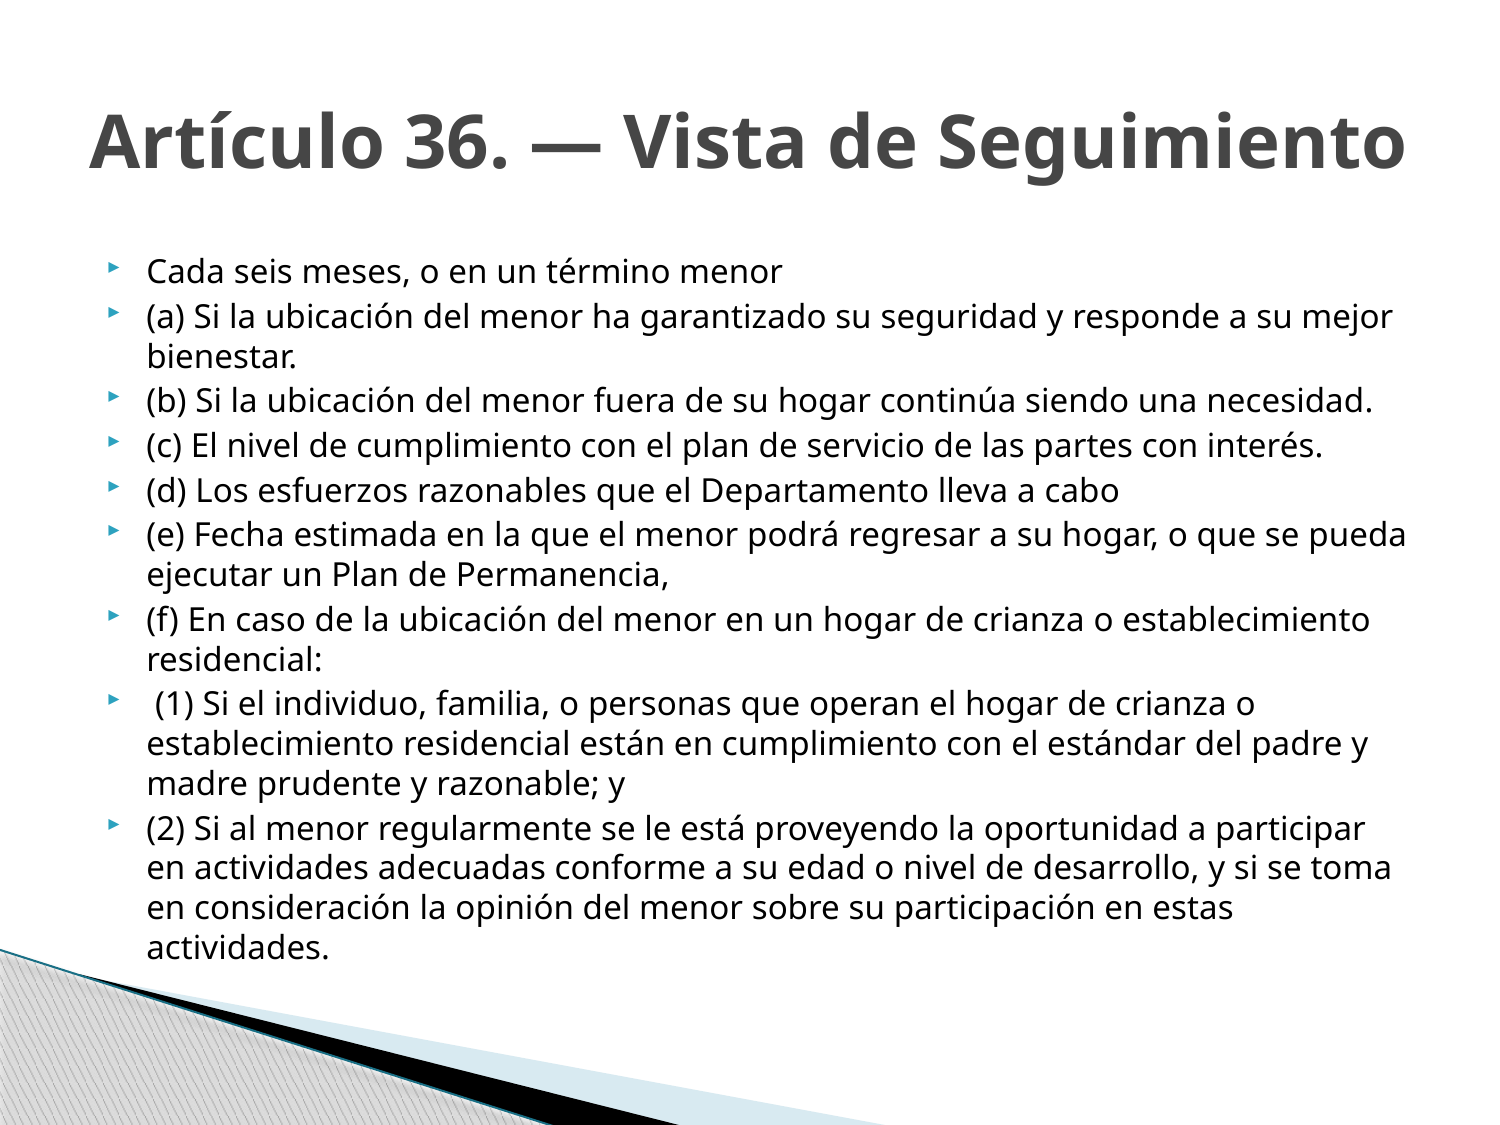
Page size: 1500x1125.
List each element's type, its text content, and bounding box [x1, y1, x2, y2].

list Cada seis meses, o en un término menor (a) Si la ubicación del menor ha garantizado su seguridad y responde a su mejor bienestar. (b) Si la ubicación del menor fuera de su hogar continúa siendo una necesidad. (c) El nivel de cumplimiento con el plan de servicio de las partes con interés. (d) Los esfuerzos razonables que el Departamento lleva a cabo (e) Fecha estimada en la que el menor podrá regresar a su hogar, o que se pueda ejecutar un Plan de Permanencia, (f) En caso de la ubicación del menor en un hogar de crianza o establecimiento residencial: (1) Si el individuo, familia, o personas que operan el hogar de crianza o establecimiento residencial están en cumplimiento con el estándar del padre y madre prudente y razonable; y (2) Si al menor regularmente se le está proveyendo la oportunidad a participar en actividades adecuadas conforme a su edad o nivel de desarrollo, y si se toma en consideración la opinión del menor sobre su participación en estas actividades. [75, 243, 1425, 986]
title Artículo 36. — Vista de Seguimiento [75, 45, 1425, 233]
